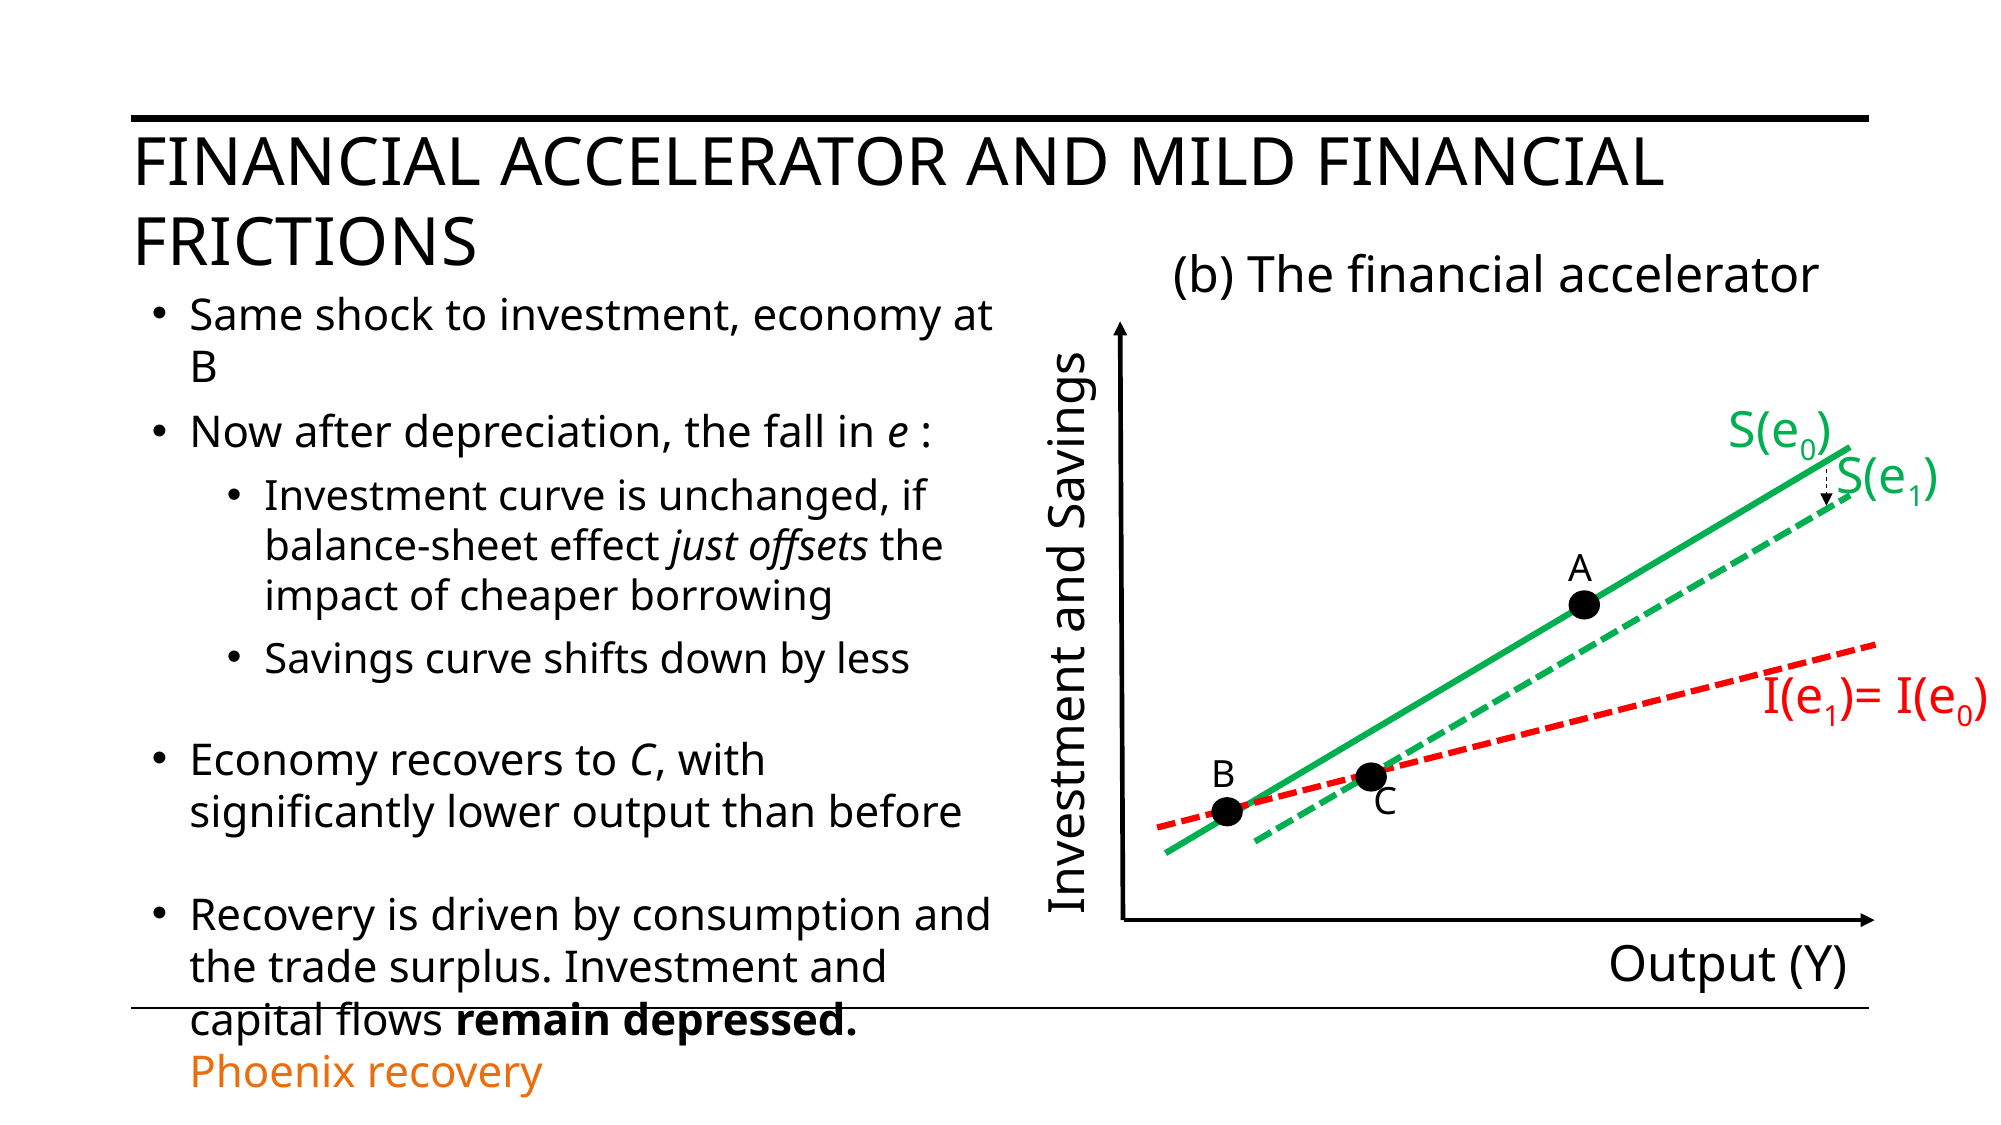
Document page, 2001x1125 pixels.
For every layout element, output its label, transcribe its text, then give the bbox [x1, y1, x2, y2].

title Financial accelerator and mild financial frictions [117, 111, 1872, 337]
text_box S(e1) [1828, 436, 1947, 520]
list Same shock to investment, economy at B Now after depreciation, the fall in e : Investment curve is unchanged, if balance-sheet effect just offsets the impact of cheaper borrowing Savings curve shifts down by less Economy recovers to C, with significantly lower output than before Recovery is driven by consumption and the trade surplus. Investment and capital flows remain depressed. Phoenix recovery [136, 278, 1027, 1014]
text_box Investment and Savings [1026, 343, 1102, 922]
text_box (b) The financial accelerator [1166, 235, 1829, 310]
text_box I(e1)= I(e0) [1755, 656, 1996, 740]
text_box A [1560, 536, 1598, 596]
text_box [1356, 763, 1383, 790]
text_box [1123, 913, 1875, 927]
text_box S(e0) [1721, 390, 1839, 474]
text_box B [1203, 742, 1241, 803]
text_box [1820, 491, 1828, 506]
text_box [1569, 596, 1599, 619]
text_box Output (Y) [1601, 924, 1856, 1000]
text_box C [1365, 769, 1399, 830]
text_box [1114, 321, 1127, 921]
text_box [1212, 803, 1242, 826]
